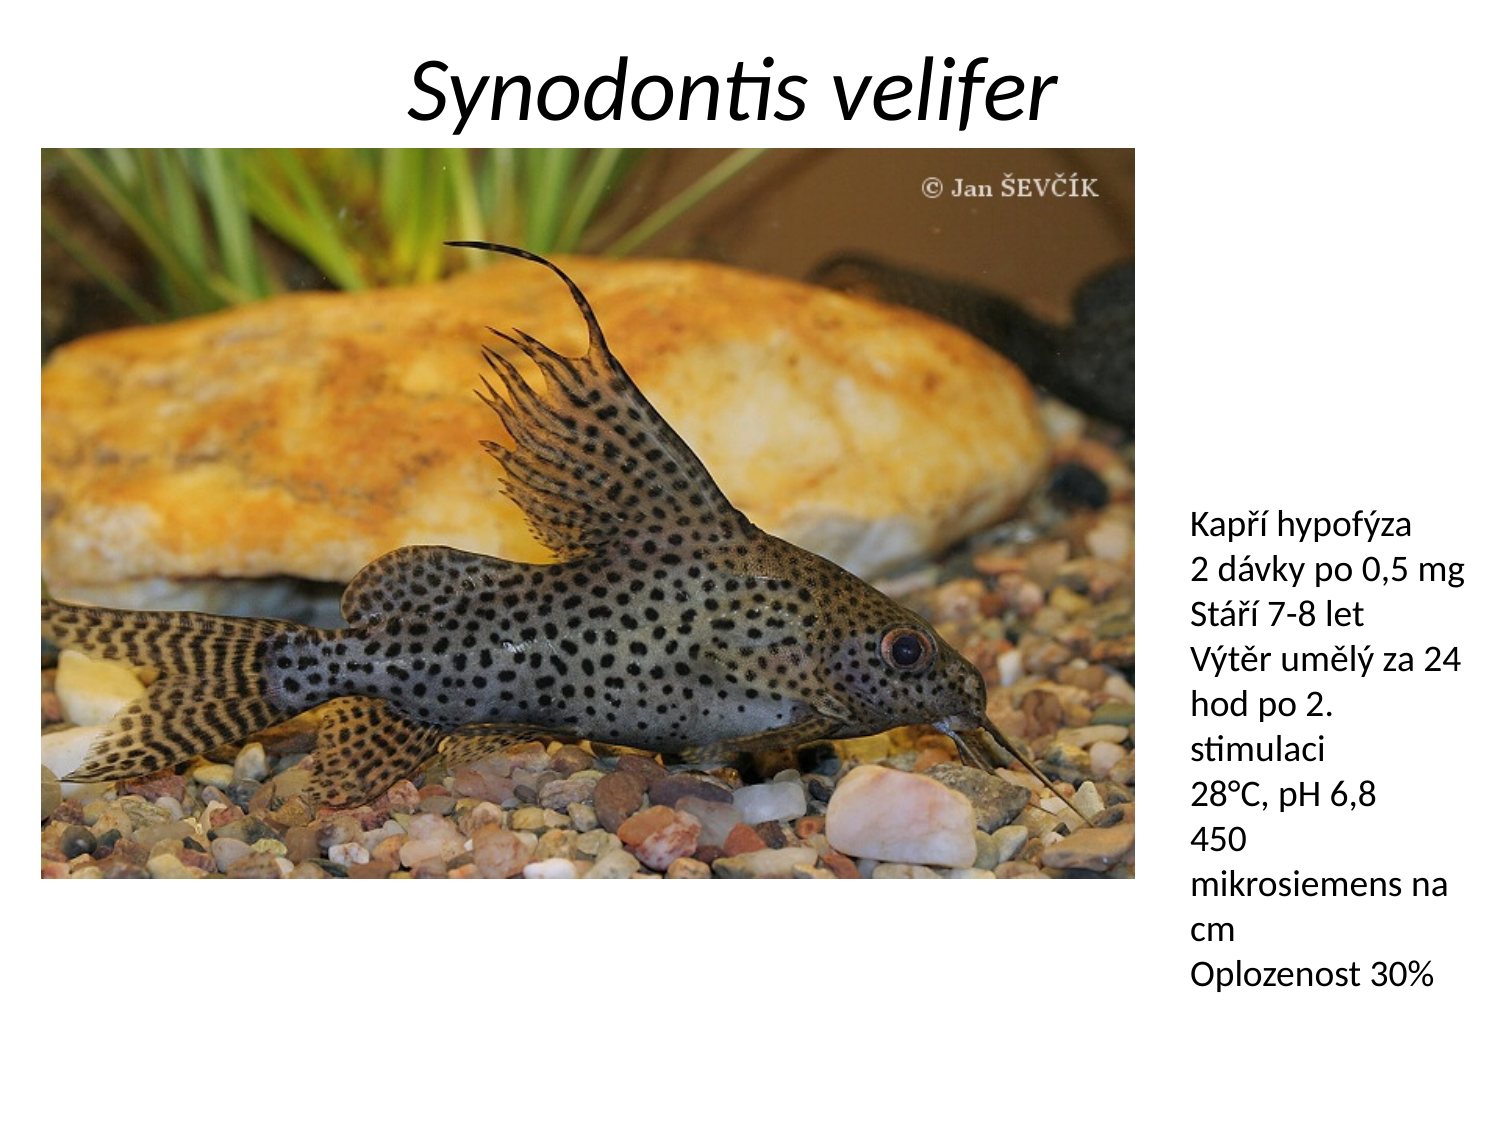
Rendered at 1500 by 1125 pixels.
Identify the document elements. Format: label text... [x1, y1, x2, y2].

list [41, 148, 1136, 879]
title Synodontis velifer [41, 19, 1425, 149]
text_box Kapří hypofýza 2 dávky po 0,5 mg Stáří 7-8 let Výtěr umělý za 24 hod po 2. stimulaci 28°C, pH 6,8 450 mikrosiemens na cm Oplozenost 30% [1175, 491, 1483, 1002]
